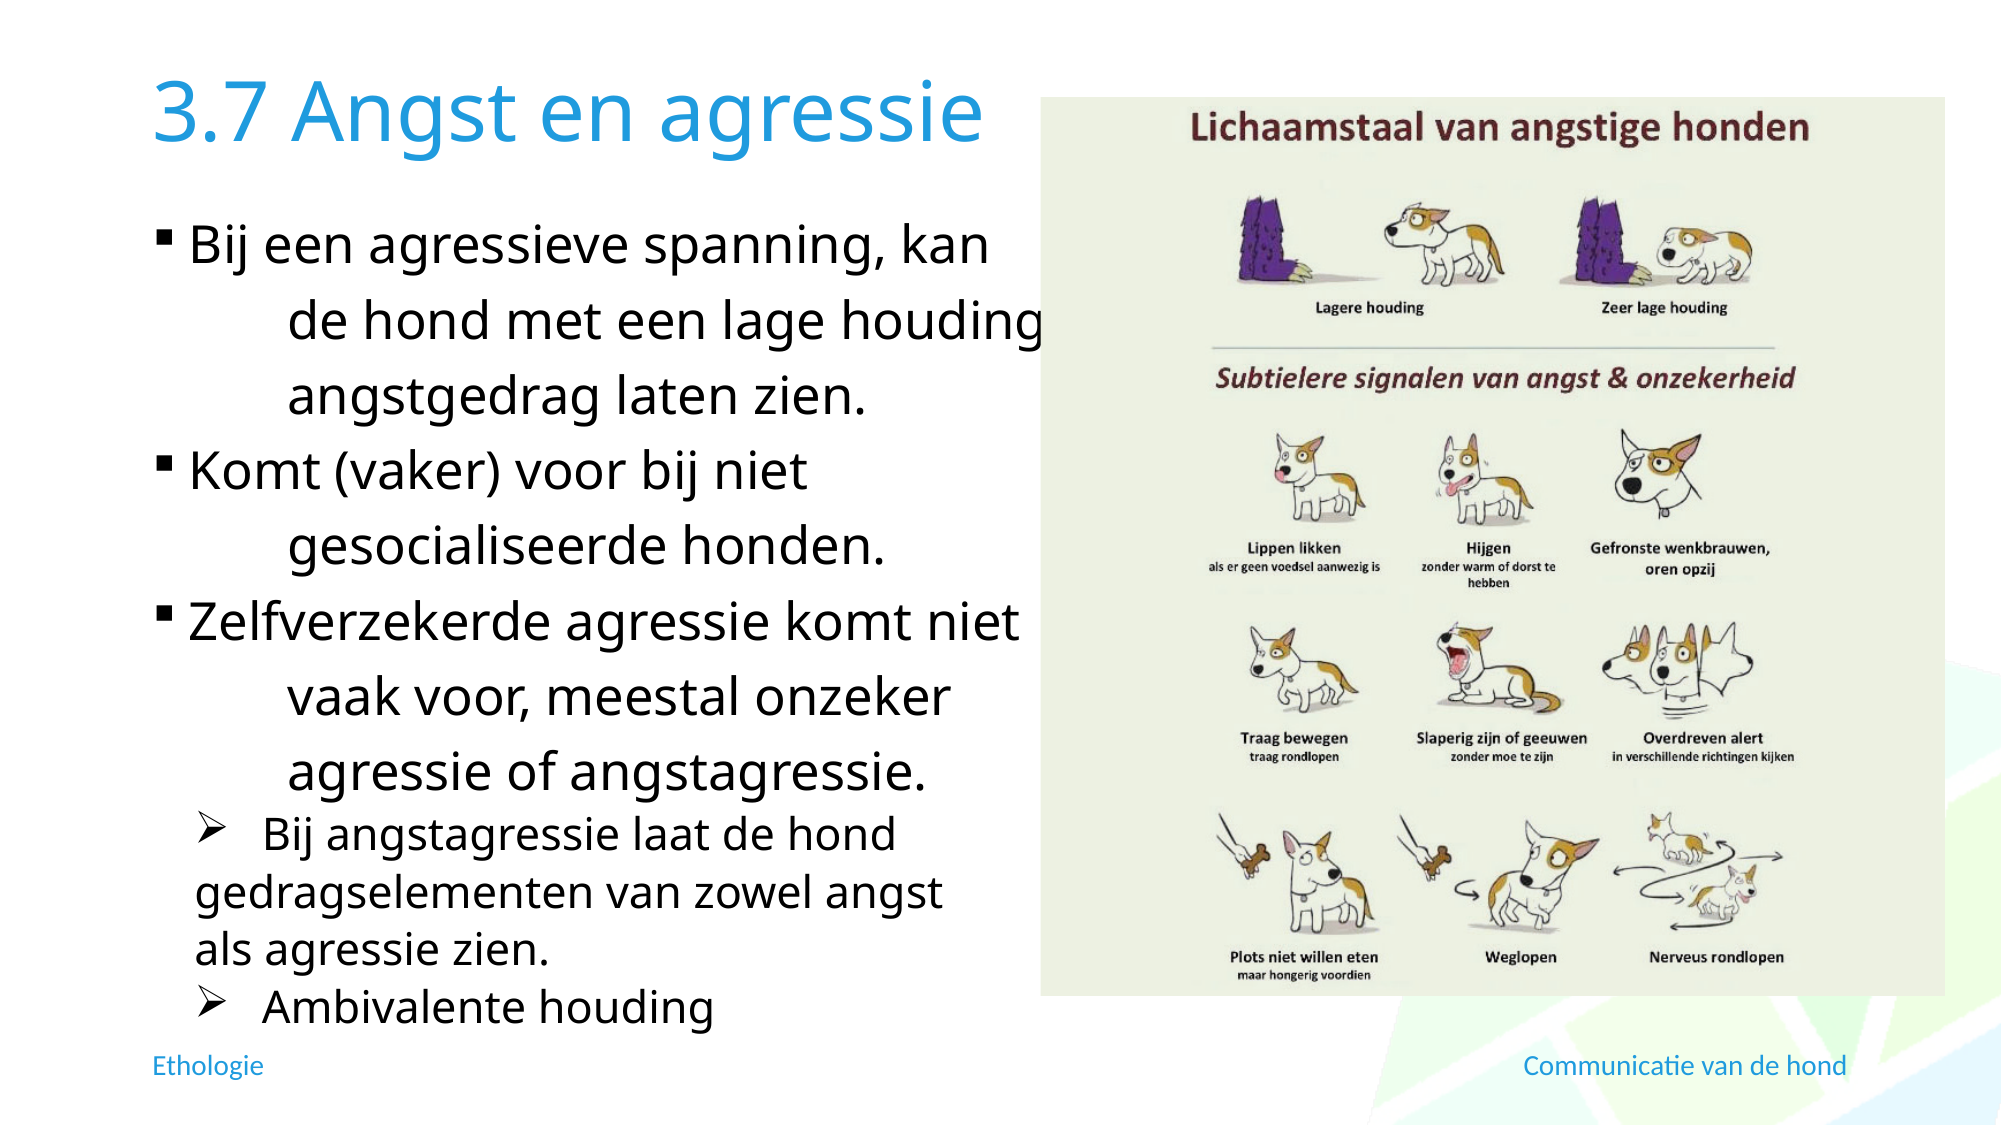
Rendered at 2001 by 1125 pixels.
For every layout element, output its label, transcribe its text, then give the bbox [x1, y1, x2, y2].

list Ethologie [137, 1043, 588, 1103]
list Bij een agressieve spanning, kan de hond met een lage houding angstgedrag laten zien. Komt (vaker) voor bij niet gesocialiseerde honden. Zelfverzekerde agressie komt niet vaak voor, meestal onzeker agressie of angstagressie. Bij angstagressie laat de hond gedragselementen van zowel angst als agressie zien. Ambivalente houding [137, 211, 1863, 1043]
picture [1040, 97, 1945, 996]
title 3.7 Angst en agressie [137, 59, 1863, 169]
list Communicatie van de hond [1412, 1043, 1863, 1103]
